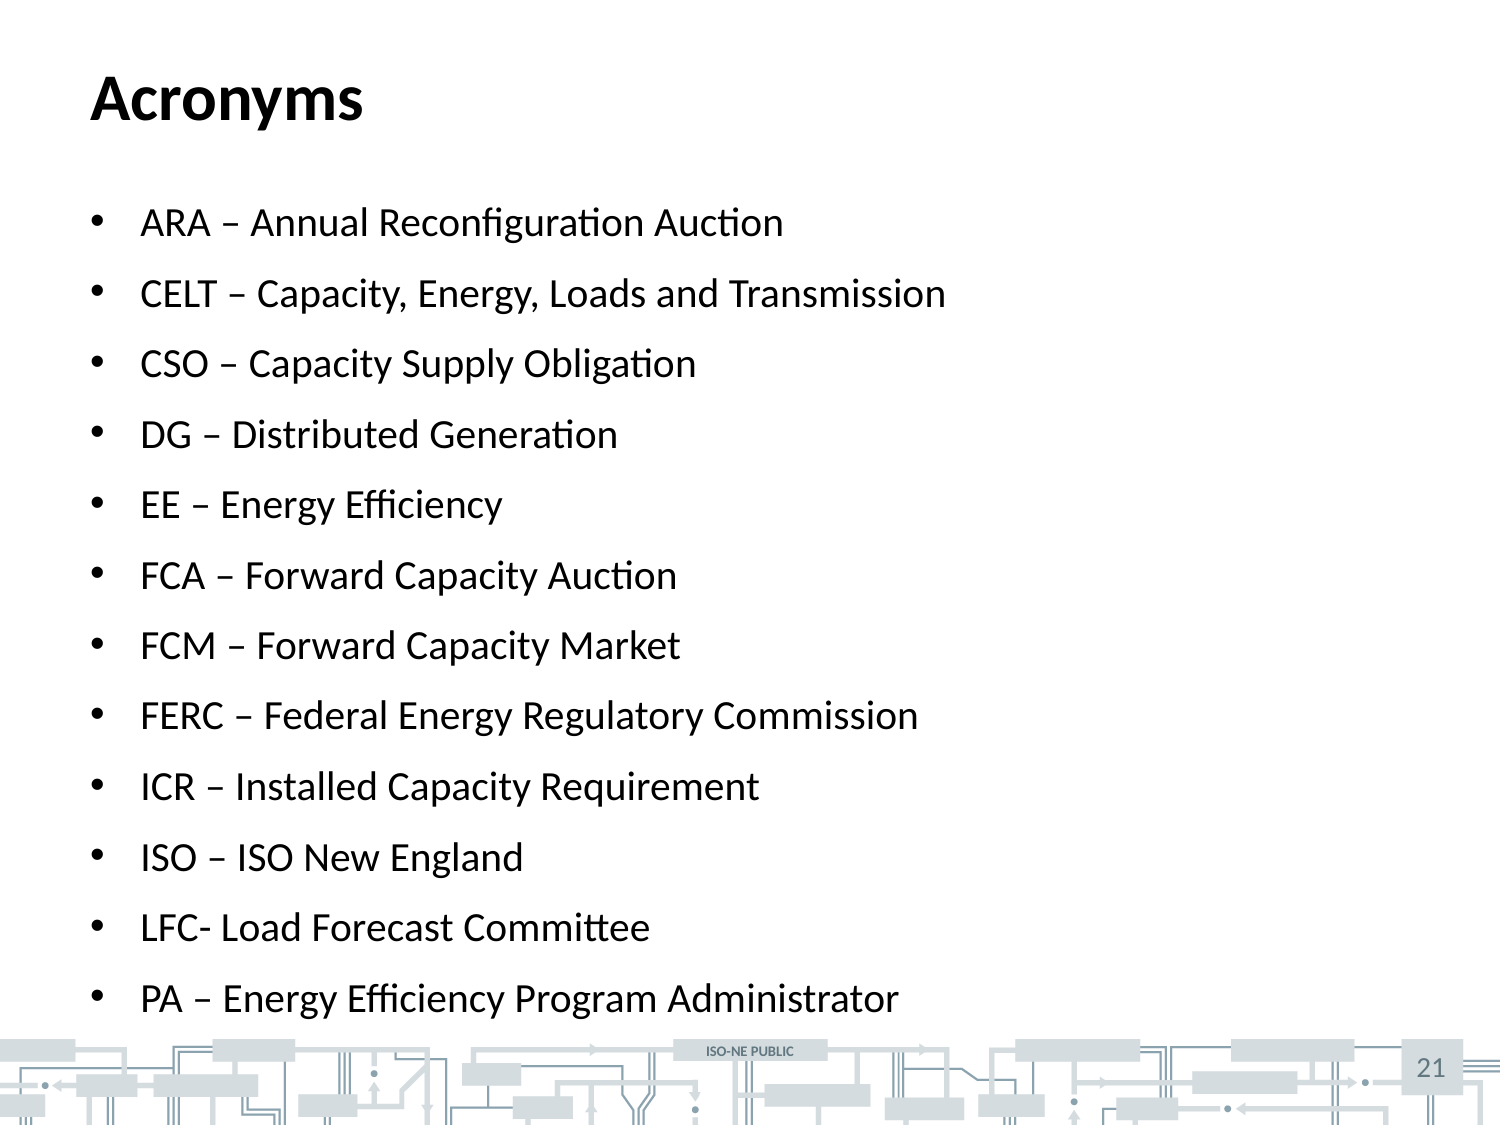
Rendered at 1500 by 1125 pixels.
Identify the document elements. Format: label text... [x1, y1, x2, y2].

title Acronyms [75, 0, 1425, 187]
slide_number 21 [1400, 1044, 1463, 1088]
picture [0, 1031, 1500, 1125]
list ARA – Annual Reconfiguration Auction CELT – Capacity, Energy, Loads and Transmission CSO – Capacity Supply Obligation DG – Distributed Generation EE – Energy Efficiency FCA – Forward Capacity Auction FCM – Forward Capacity Market FERC – Federal Energy Regulatory Commission ICR – Installed Capacity Requirement ISO – ISO New England LFC- Load Forecast Committee PA – Energy Efficiency Program Administrator [75, 187, 1487, 1038]
